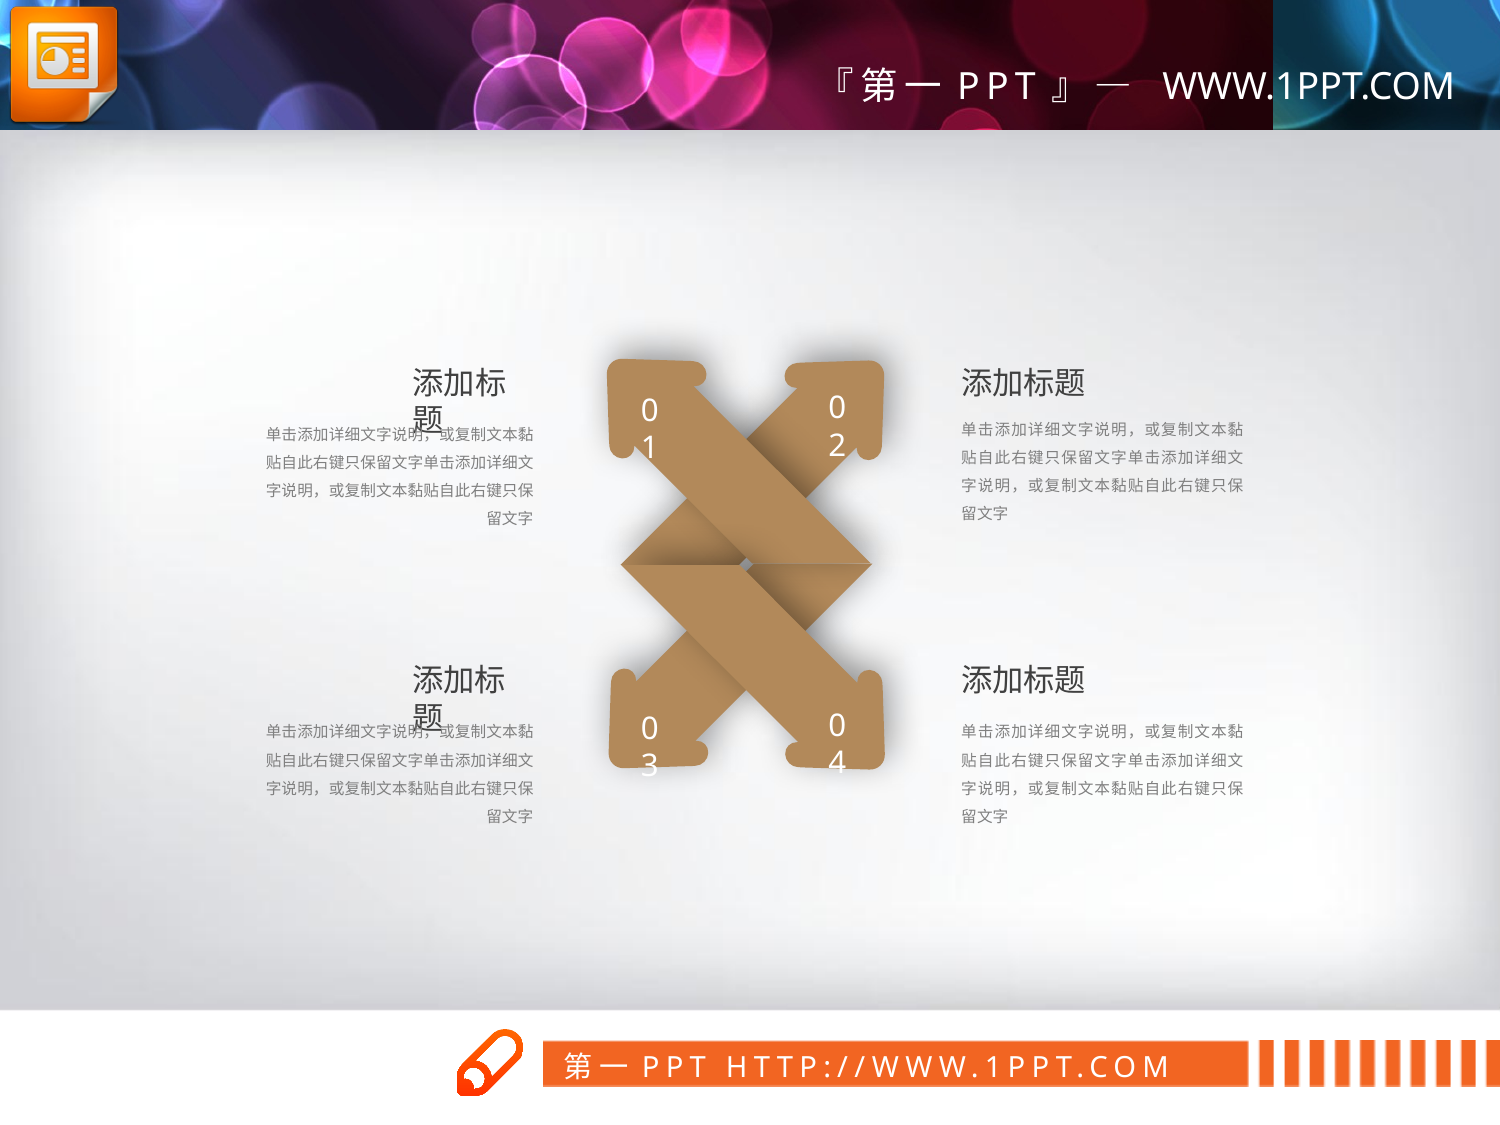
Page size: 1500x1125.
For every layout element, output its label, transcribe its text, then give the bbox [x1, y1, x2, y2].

picture [543, 1040, 1500, 1087]
picture [0, 0, 1500, 1012]
text_box 添加标题 [946, 653, 1114, 705]
text_box 添加标题 [946, 355, 1102, 402]
text_box 单击添加详细文字说明，或复制文本黏贴自此右键只保留文字单击添加详细文字说明，或复制文本黏贴自此右键只保留文字 [236, 407, 549, 564]
text_box 添加标题 [397, 653, 546, 705]
text_box 单击添加详细文字说明，或复制文本黏贴自此右键只保留文字单击添加详细文字说明，或复制文本黏贴自此右键只保留文字 [236, 705, 549, 861]
text_box 添加标题 [397, 355, 549, 407]
text_box 单击添加详细文字说明，或复制文本黏贴自此右键只保留文字单击添加详细文字说明，或复制文本黏贴自此右键只保留文字 [946, 402, 1258, 559]
text_box 单击添加详细文字说明，或复制文本黏贴自此右键只保留文字单击添加详细文字说明，或复制文本黏贴自此右键只保留文字 [946, 705, 1258, 861]
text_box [565, 315, 928, 814]
